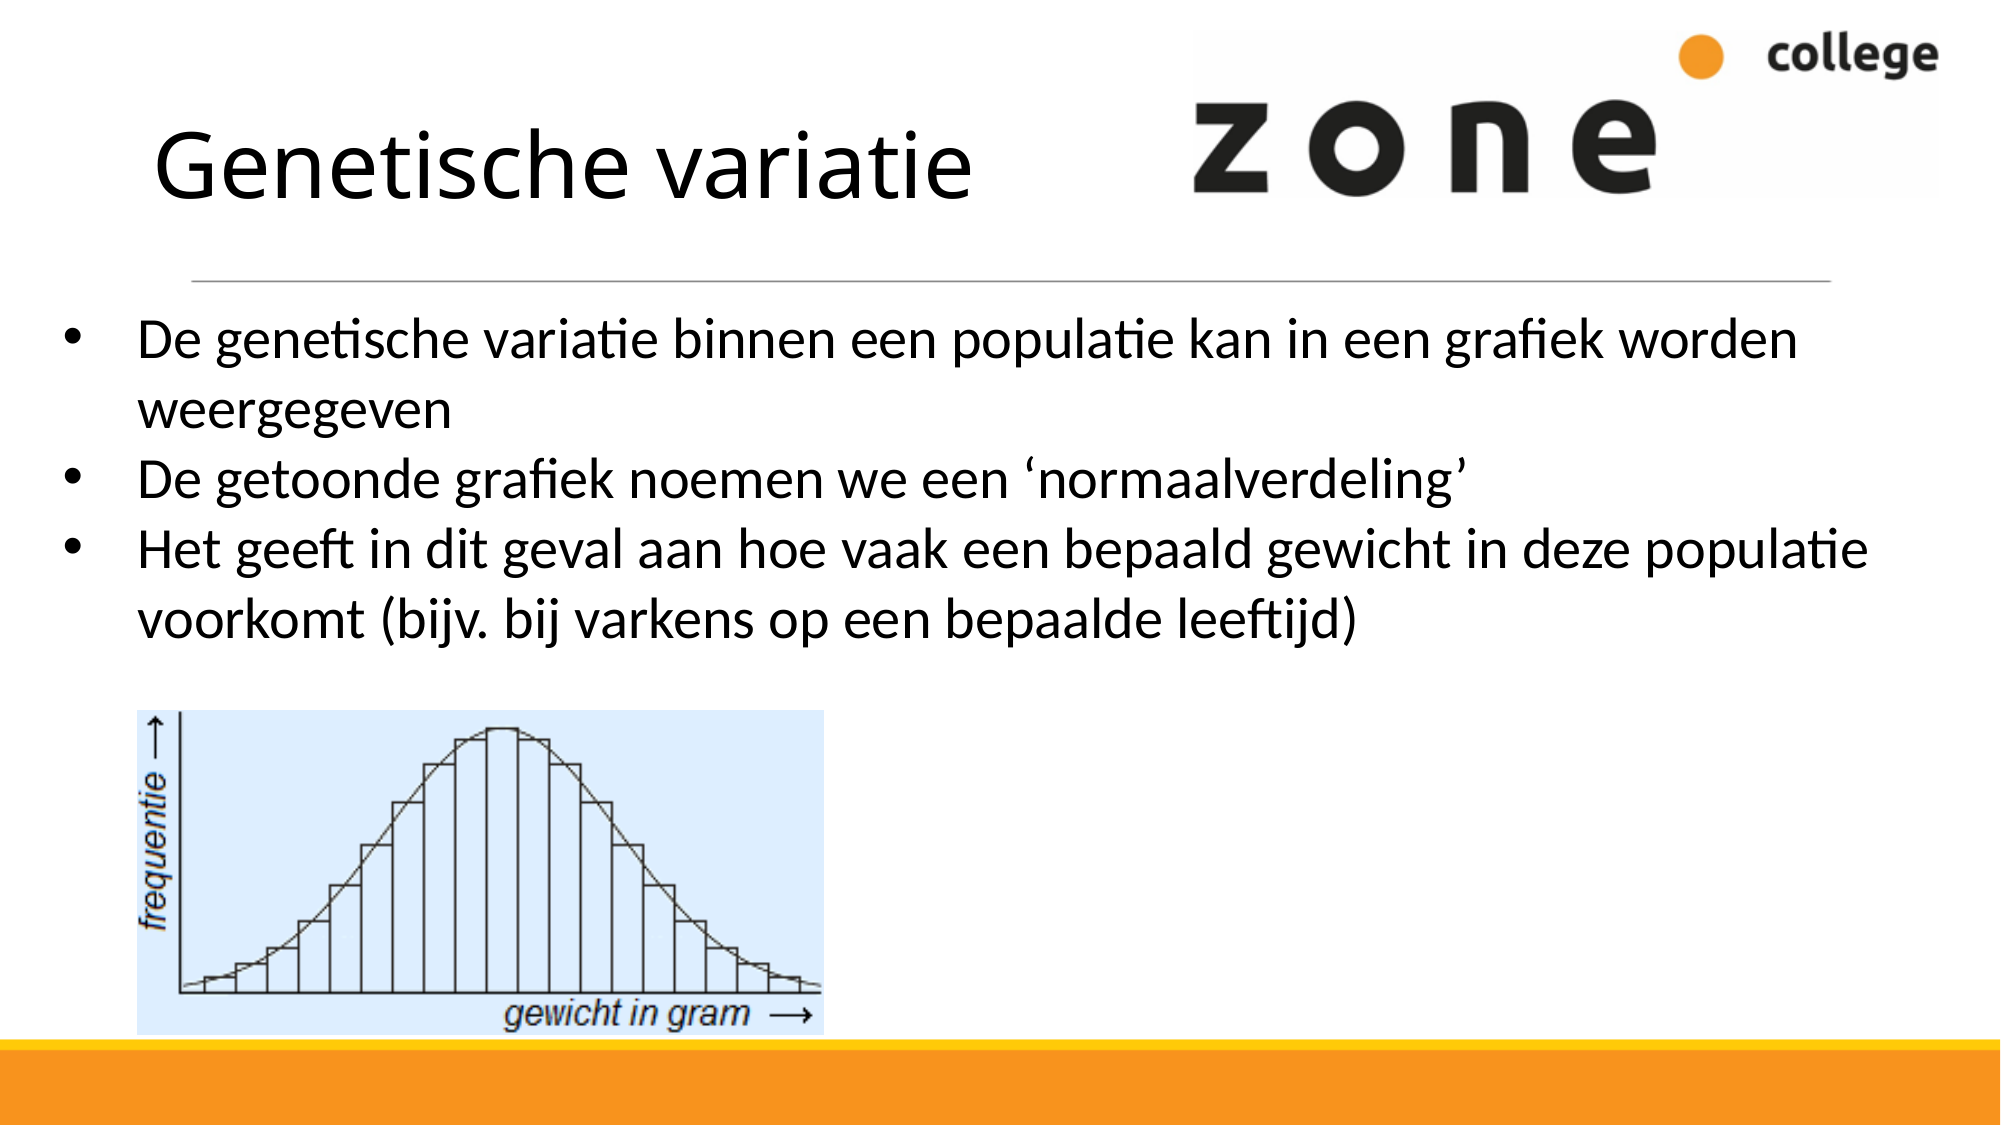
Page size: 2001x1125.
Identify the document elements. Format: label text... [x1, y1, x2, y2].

picture [0, 0, 2001, 1125]
text_box De genetische variatie binnen een populatie kan in een grafiek worden weergegeven De getoonde grafiek noemen we een ‘normaalverdeling’ Het geeft in dit geval aan hoe vaak een bepaald gewicht in deze populatie voorkomt (bijv. bij varkens op een bepaalde leeftijd) [48, 292, 1949, 658]
title Genetische variatie [137, 59, 1863, 278]
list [137, 710, 824, 1035]
